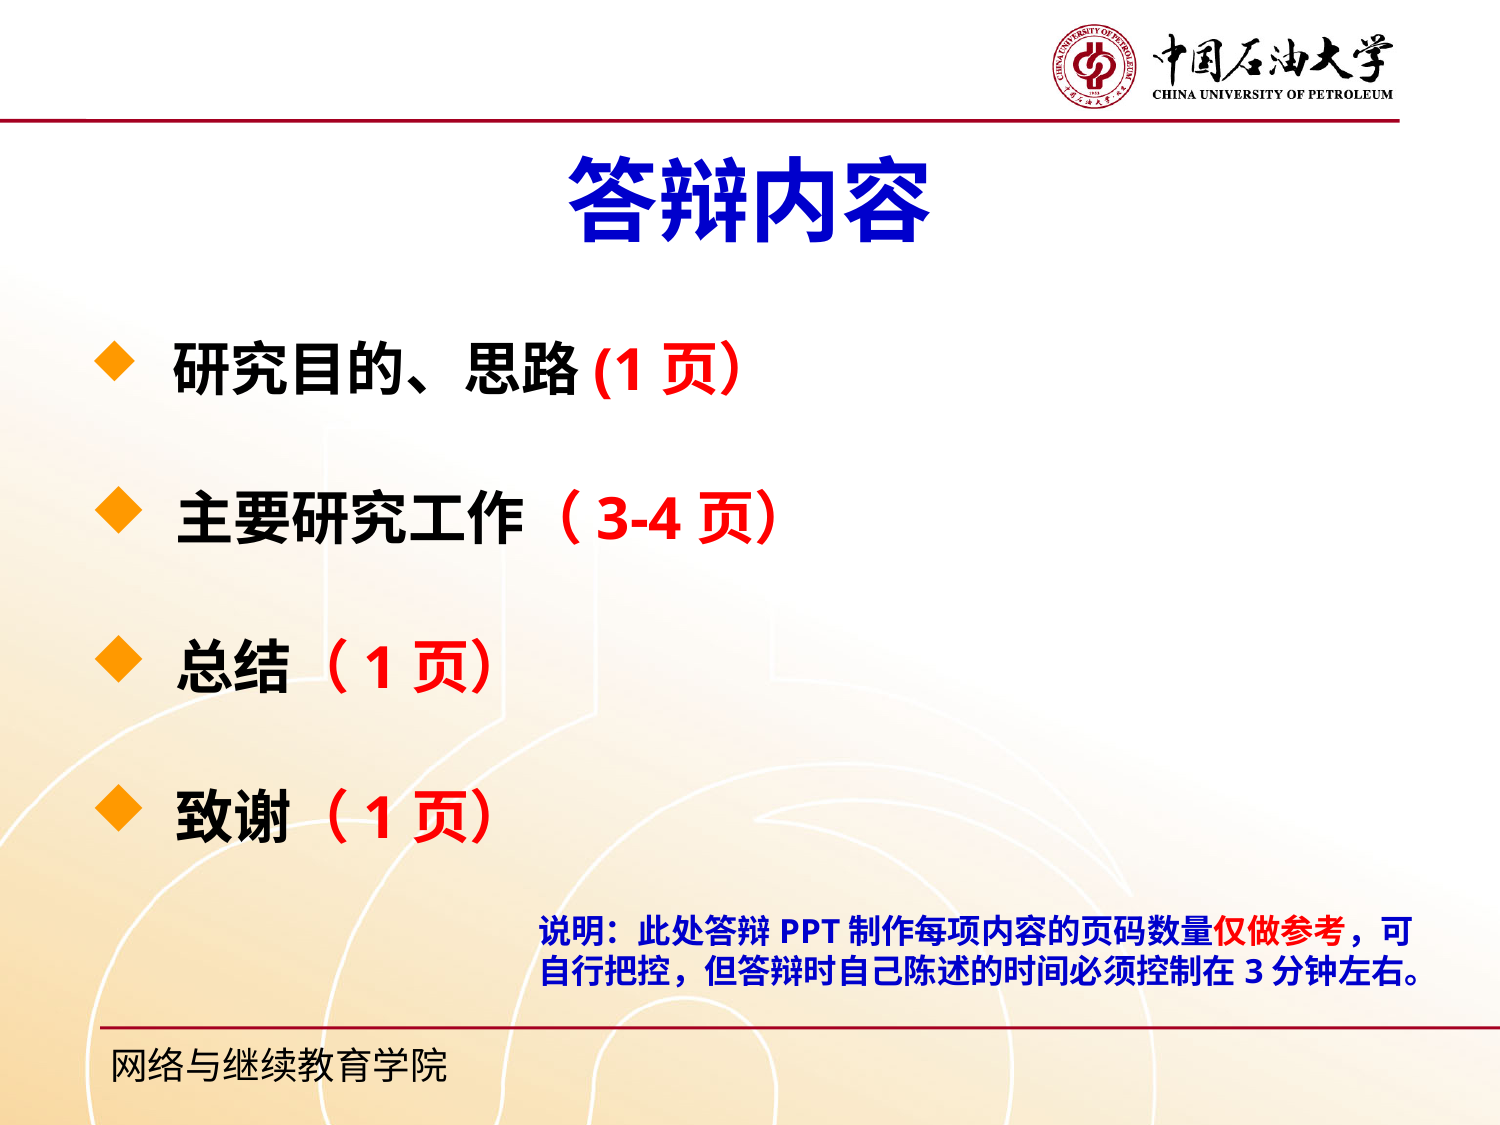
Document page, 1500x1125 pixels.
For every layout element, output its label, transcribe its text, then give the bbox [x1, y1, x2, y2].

list 研究目的、思路(1页） 主要研究工作（3-4页） 总结（1页） 致谢（1页） [75, 332, 1425, 1075]
title 答辩内容 [75, 135, 1425, 323]
picture [0, 0, 1500, 1125]
text_box 说明：此处答辩PPT制作每项内容的页码数量仅做参考，可自行把控，但答辩时自己陈述的时间必须控制在3分钟左右。 [523, 903, 1448, 1007]
